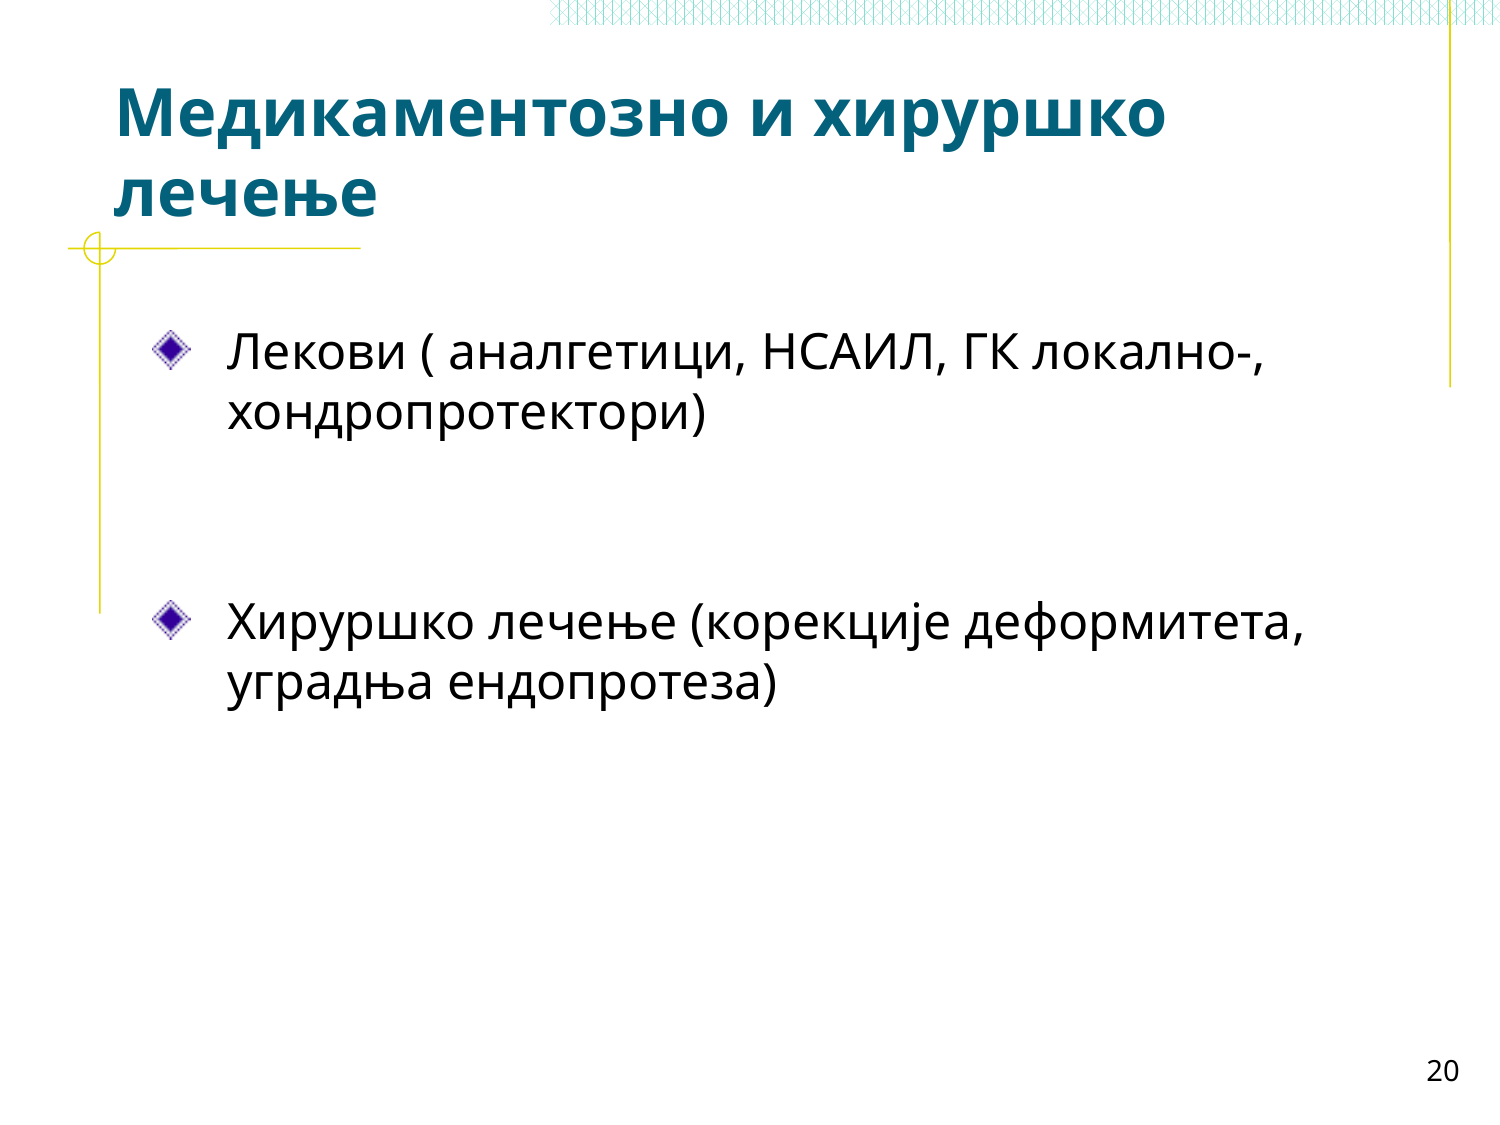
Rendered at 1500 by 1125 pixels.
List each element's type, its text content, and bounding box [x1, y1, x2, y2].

picture [152, 330, 191, 370]
picture [152, 600, 191, 640]
slide_number 20 [1162, 1025, 1475, 1100]
list Лекови ( аналгетици, НСАИЛ, ГК локално-, хондропротектори) Хируршко лечење (корекције деформитета, уградња ендопротеза) [137, 312, 1413, 988]
title Медикаментозно и хируршко лечење [99, 49, 1376, 238]
